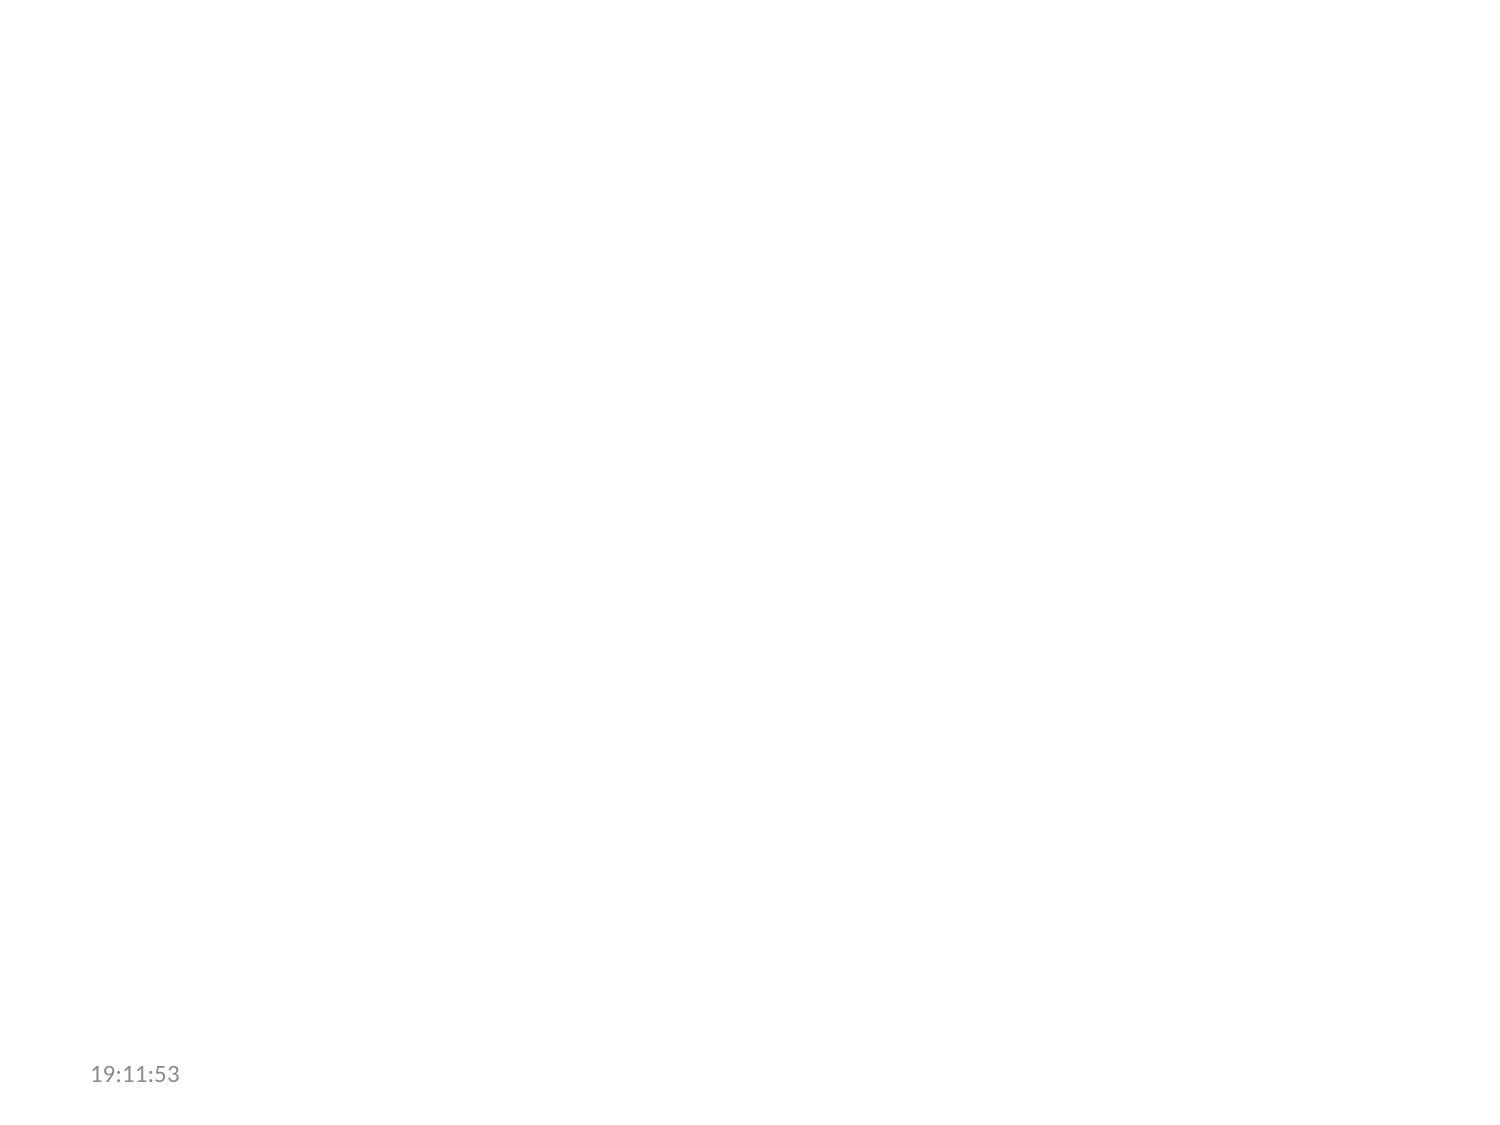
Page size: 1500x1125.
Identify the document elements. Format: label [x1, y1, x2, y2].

slide_number [75, 1042, 425, 1103]
